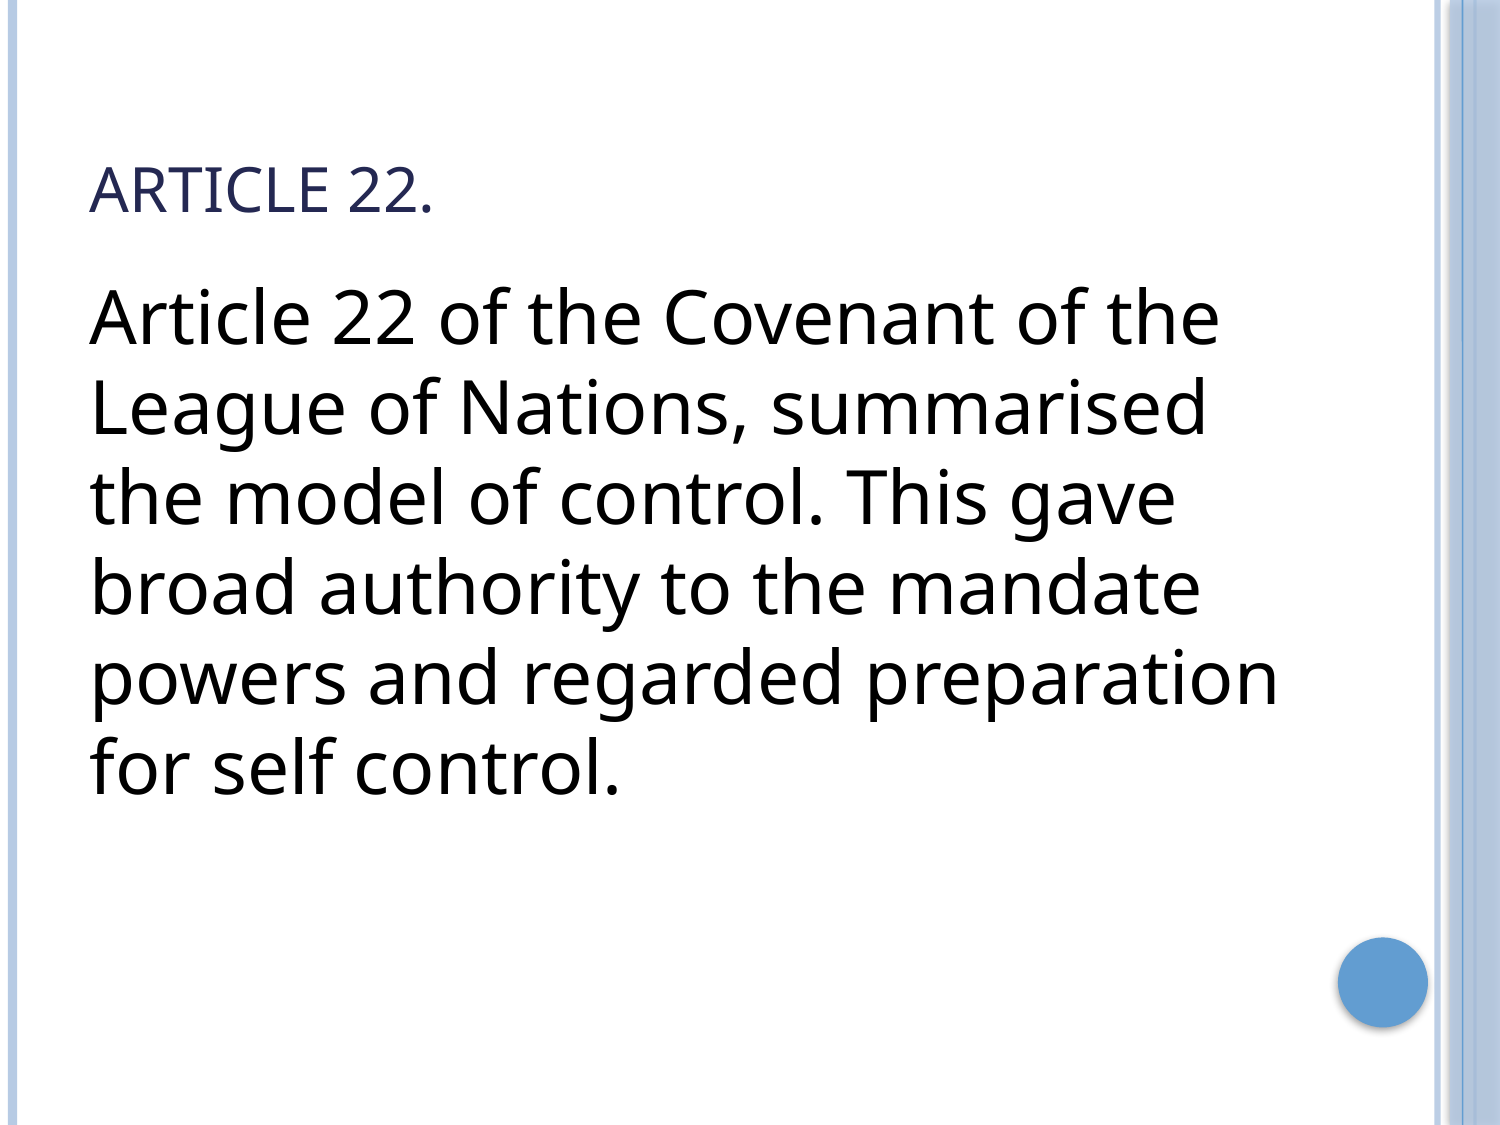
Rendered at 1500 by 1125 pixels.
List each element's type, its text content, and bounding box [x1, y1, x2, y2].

title Article 22. [75, 45, 1300, 233]
list Article 22 of the Covenant of the League of Nations, summarised the model of control. This gave broad authority to the mandate powers and regarded preparation for self control. [75, 262, 1300, 1062]
